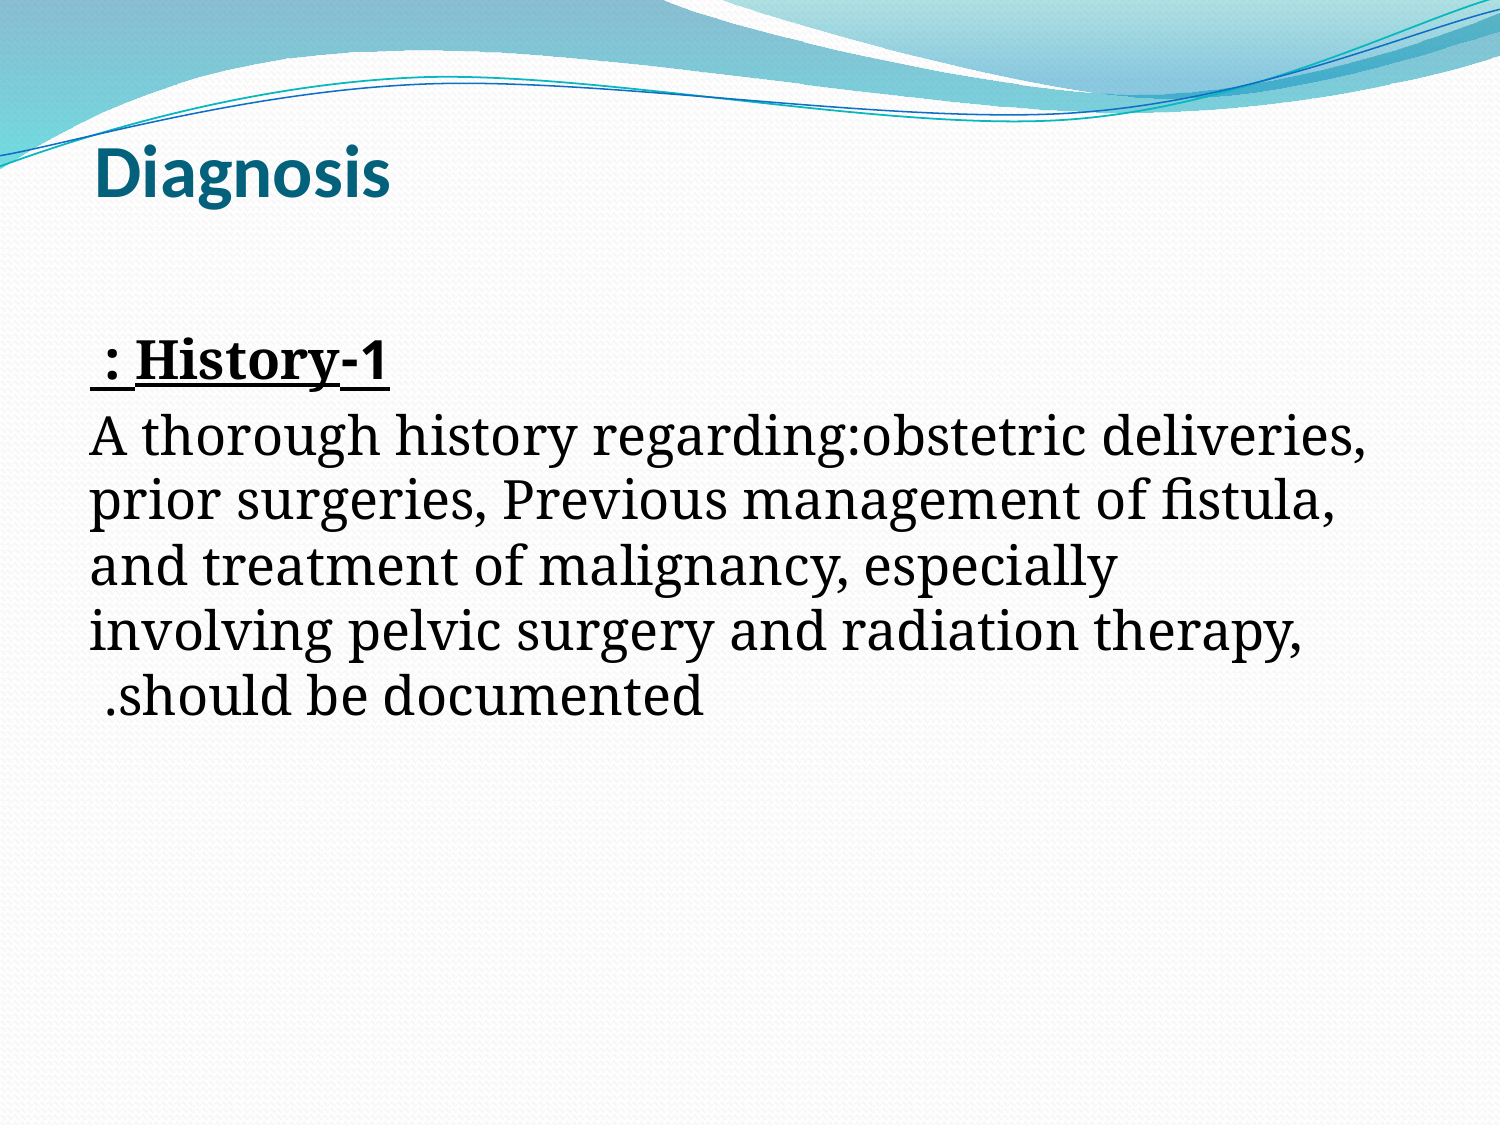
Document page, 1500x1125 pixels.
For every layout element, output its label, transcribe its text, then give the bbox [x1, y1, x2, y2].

title Diagnosis [75, 115, 1425, 303]
list 1-History : A thorough history regarding:obstetric deliveries, prior surgeries, Previous management of fistula, and treatment of malignancy, especially involving pelvic surgery and radiation therapy, should be documented. [75, 317, 1425, 1038]
